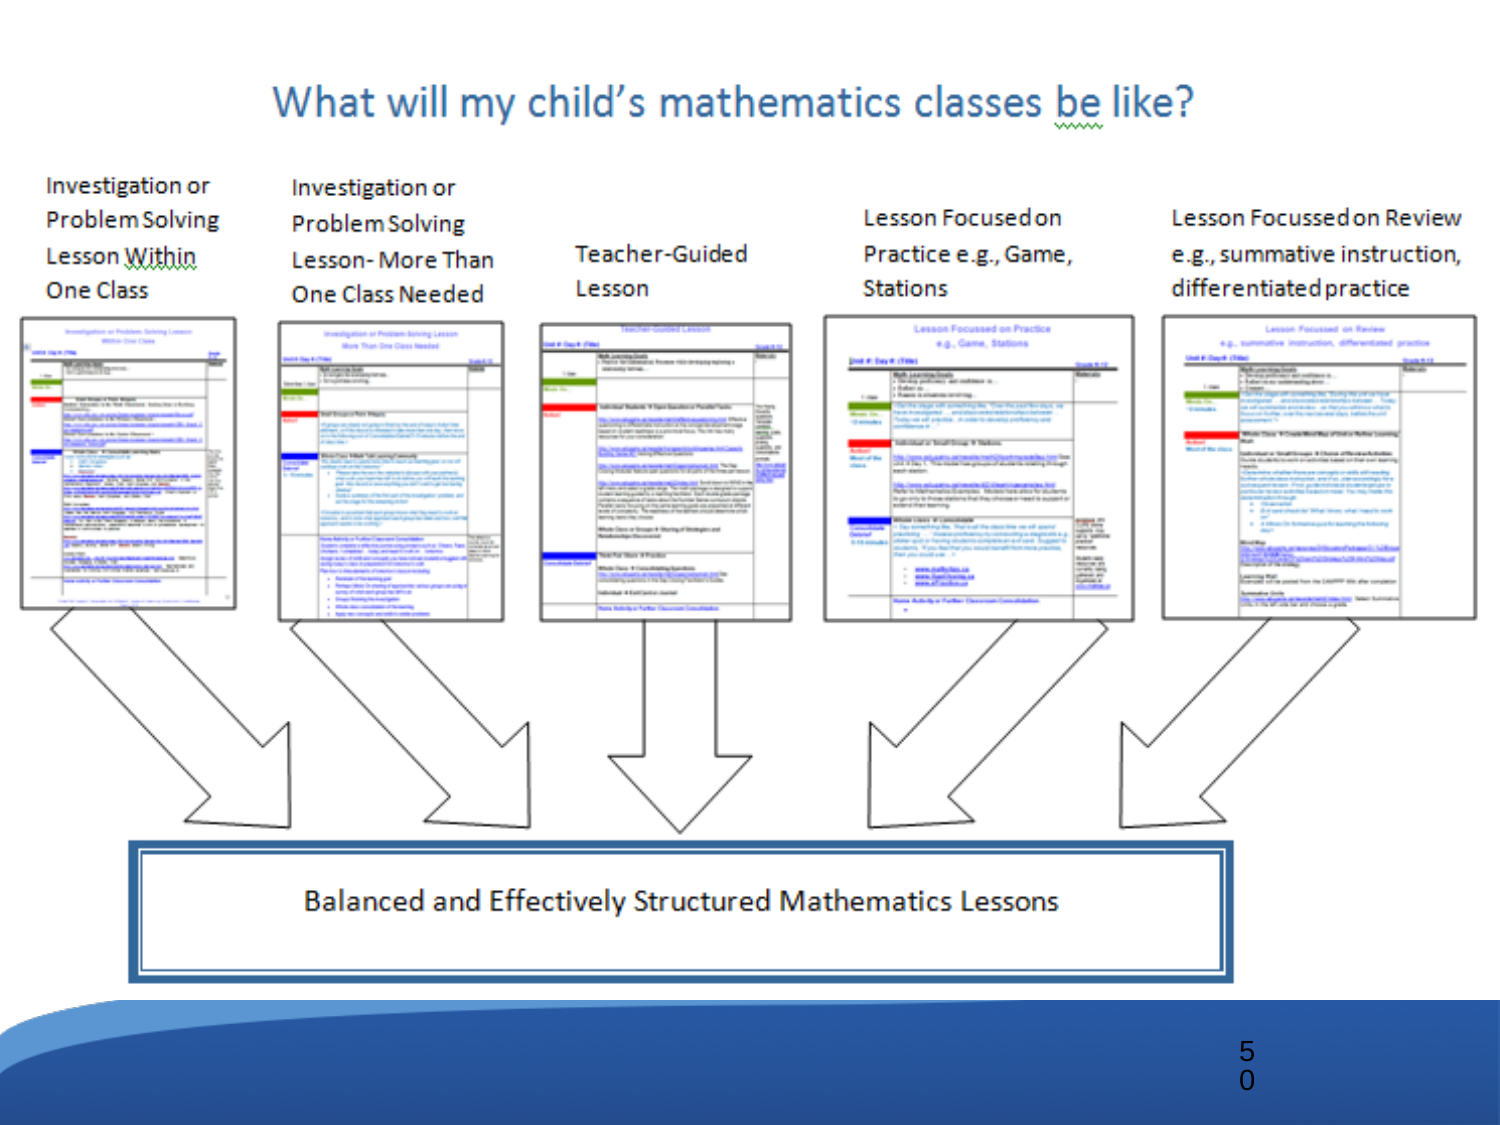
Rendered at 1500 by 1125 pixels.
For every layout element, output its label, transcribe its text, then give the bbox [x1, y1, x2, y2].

slide_number 50 [1223, 1023, 1277, 1075]
picture [0, 69, 1500, 1125]
